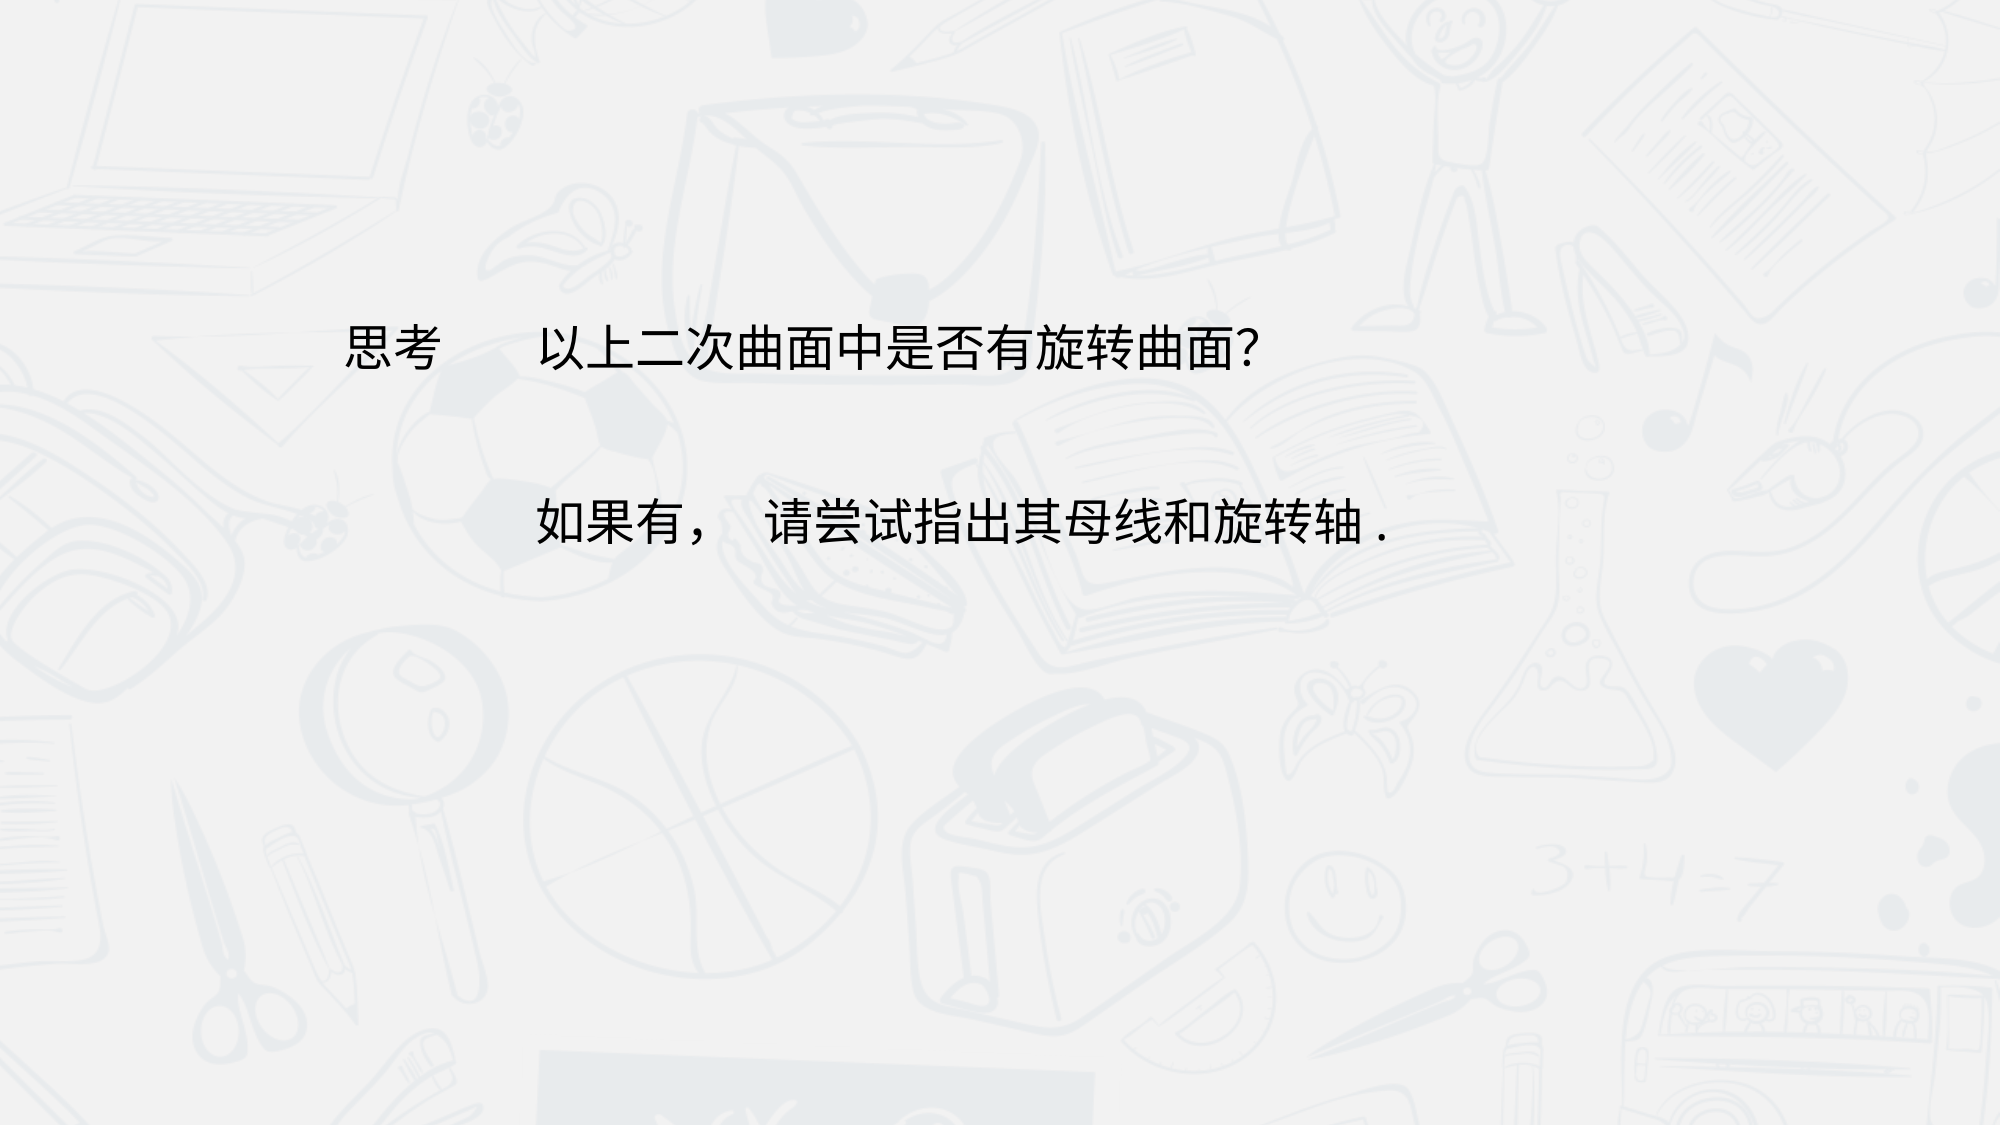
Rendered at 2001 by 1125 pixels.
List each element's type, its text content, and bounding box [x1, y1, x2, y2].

text_box 请尝试指出其母线和旋转轴. [705, 505, 2000, 559]
text_box 思考 [284, 331, 477, 385]
text_box 如果有， [477, 505, 705, 559]
text_box 以上二次曲面中是否有旋转曲面？ [477, 331, 2000, 385]
